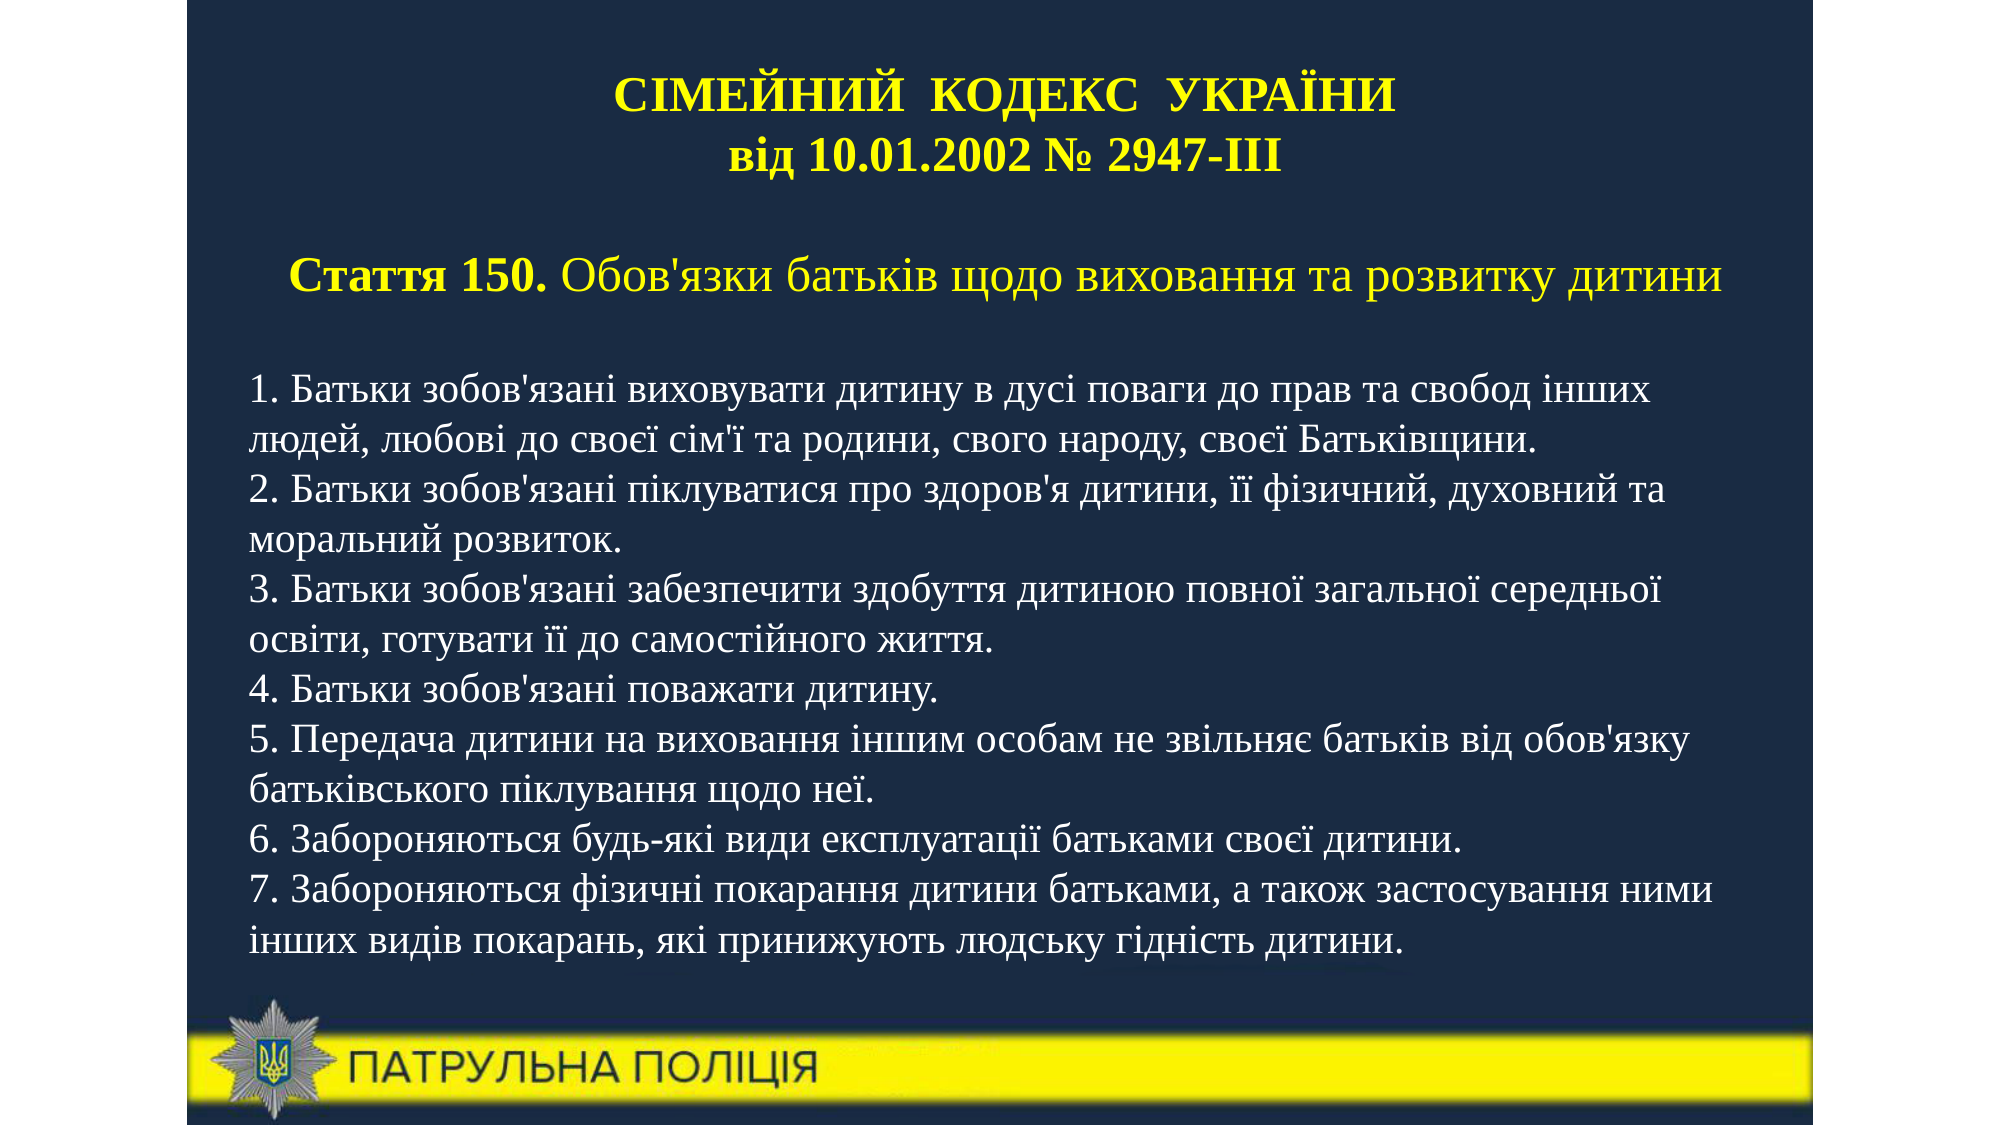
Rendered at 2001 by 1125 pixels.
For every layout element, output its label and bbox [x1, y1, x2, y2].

picture [187, 0, 1813, 1125]
